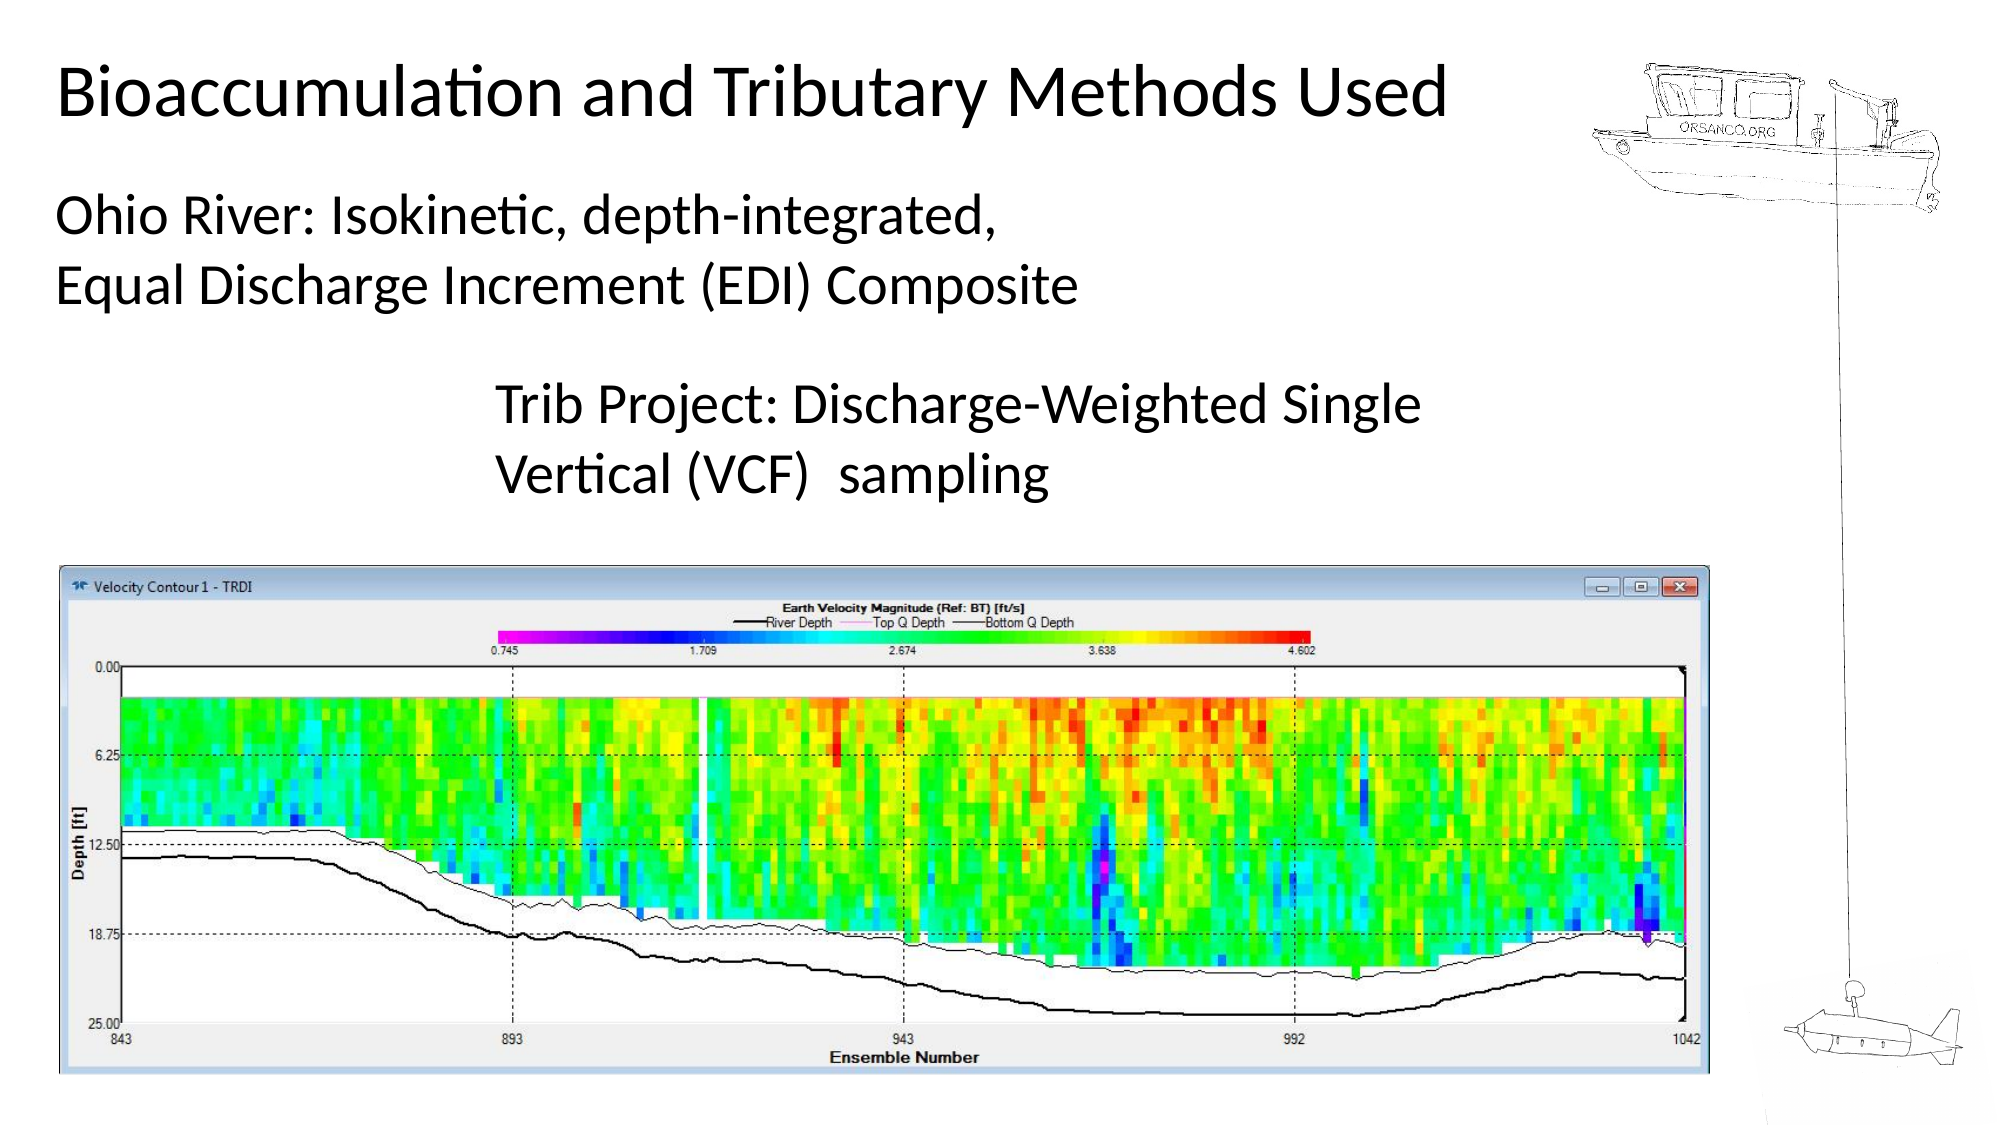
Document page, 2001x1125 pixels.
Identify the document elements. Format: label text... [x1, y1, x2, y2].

text_box Trib Project: Discharge-Weighted Single Vertical (VCF) sampling [480, 357, 1537, 513]
title Bioaccumulation and Tributary Methods Used [41, 18, 1766, 236]
text_box Ohio River: Isokinetic, depth-integrated, Equal Discharge Increment (EDI) Composite [40, 168, 1109, 414]
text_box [1835, 93, 1850, 978]
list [1584, 56, 1948, 224]
picture [59, 565, 1710, 1076]
picture [1744, 941, 1996, 1125]
